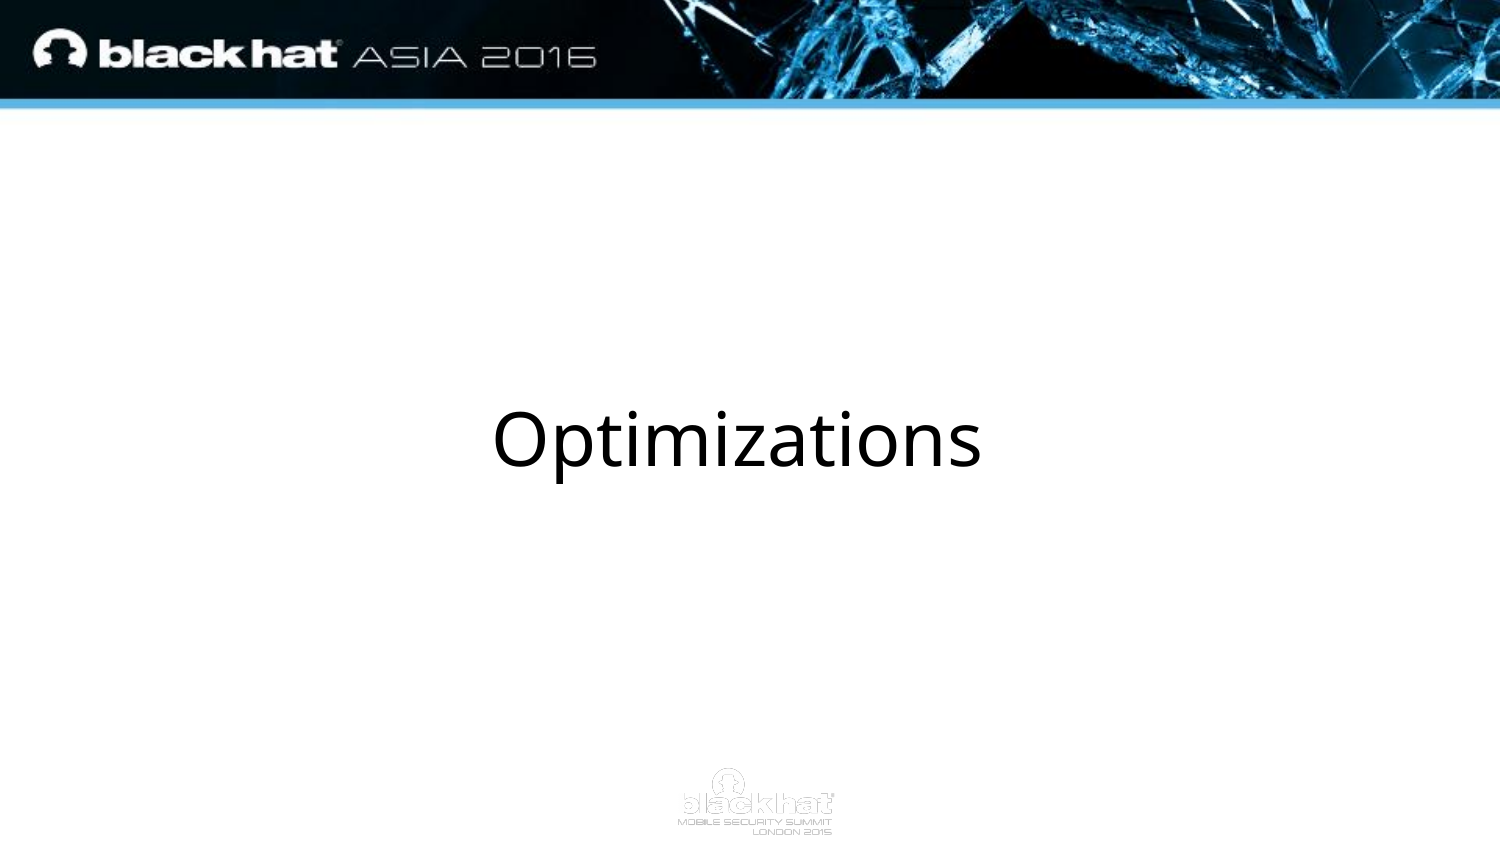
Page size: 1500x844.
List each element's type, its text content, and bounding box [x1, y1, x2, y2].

picture [0, 0, 1500, 844]
text_box Optimizations [225, 384, 1250, 490]
